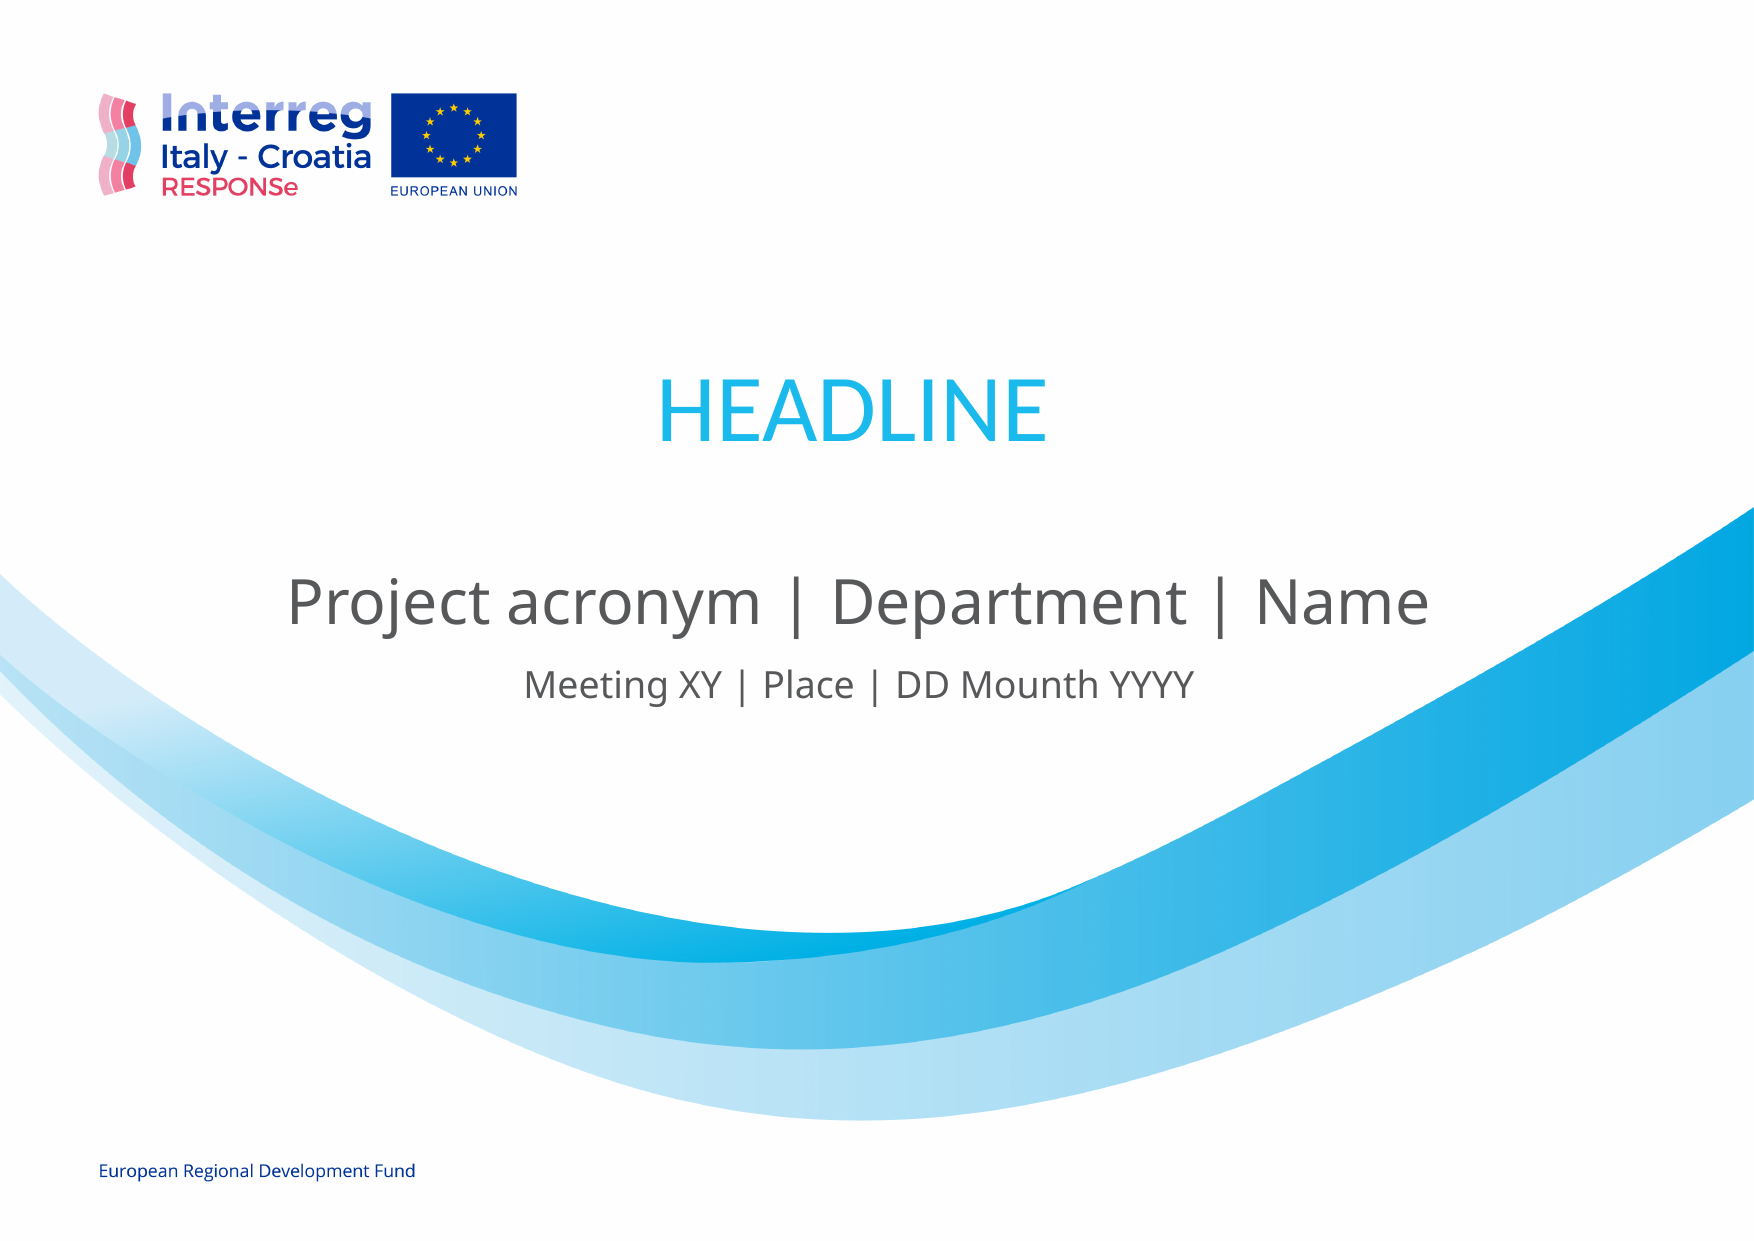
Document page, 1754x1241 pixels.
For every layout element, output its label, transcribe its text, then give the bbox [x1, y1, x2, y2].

picture [0, 0, 1754, 1241]
text_box HEADLINE [427, 337, 1279, 470]
text_box Project acronym | Department | Name [156, 553, 1563, 646]
text_box Meeting XY | Place | DD Mounth YYYY [156, 652, 1563, 716]
